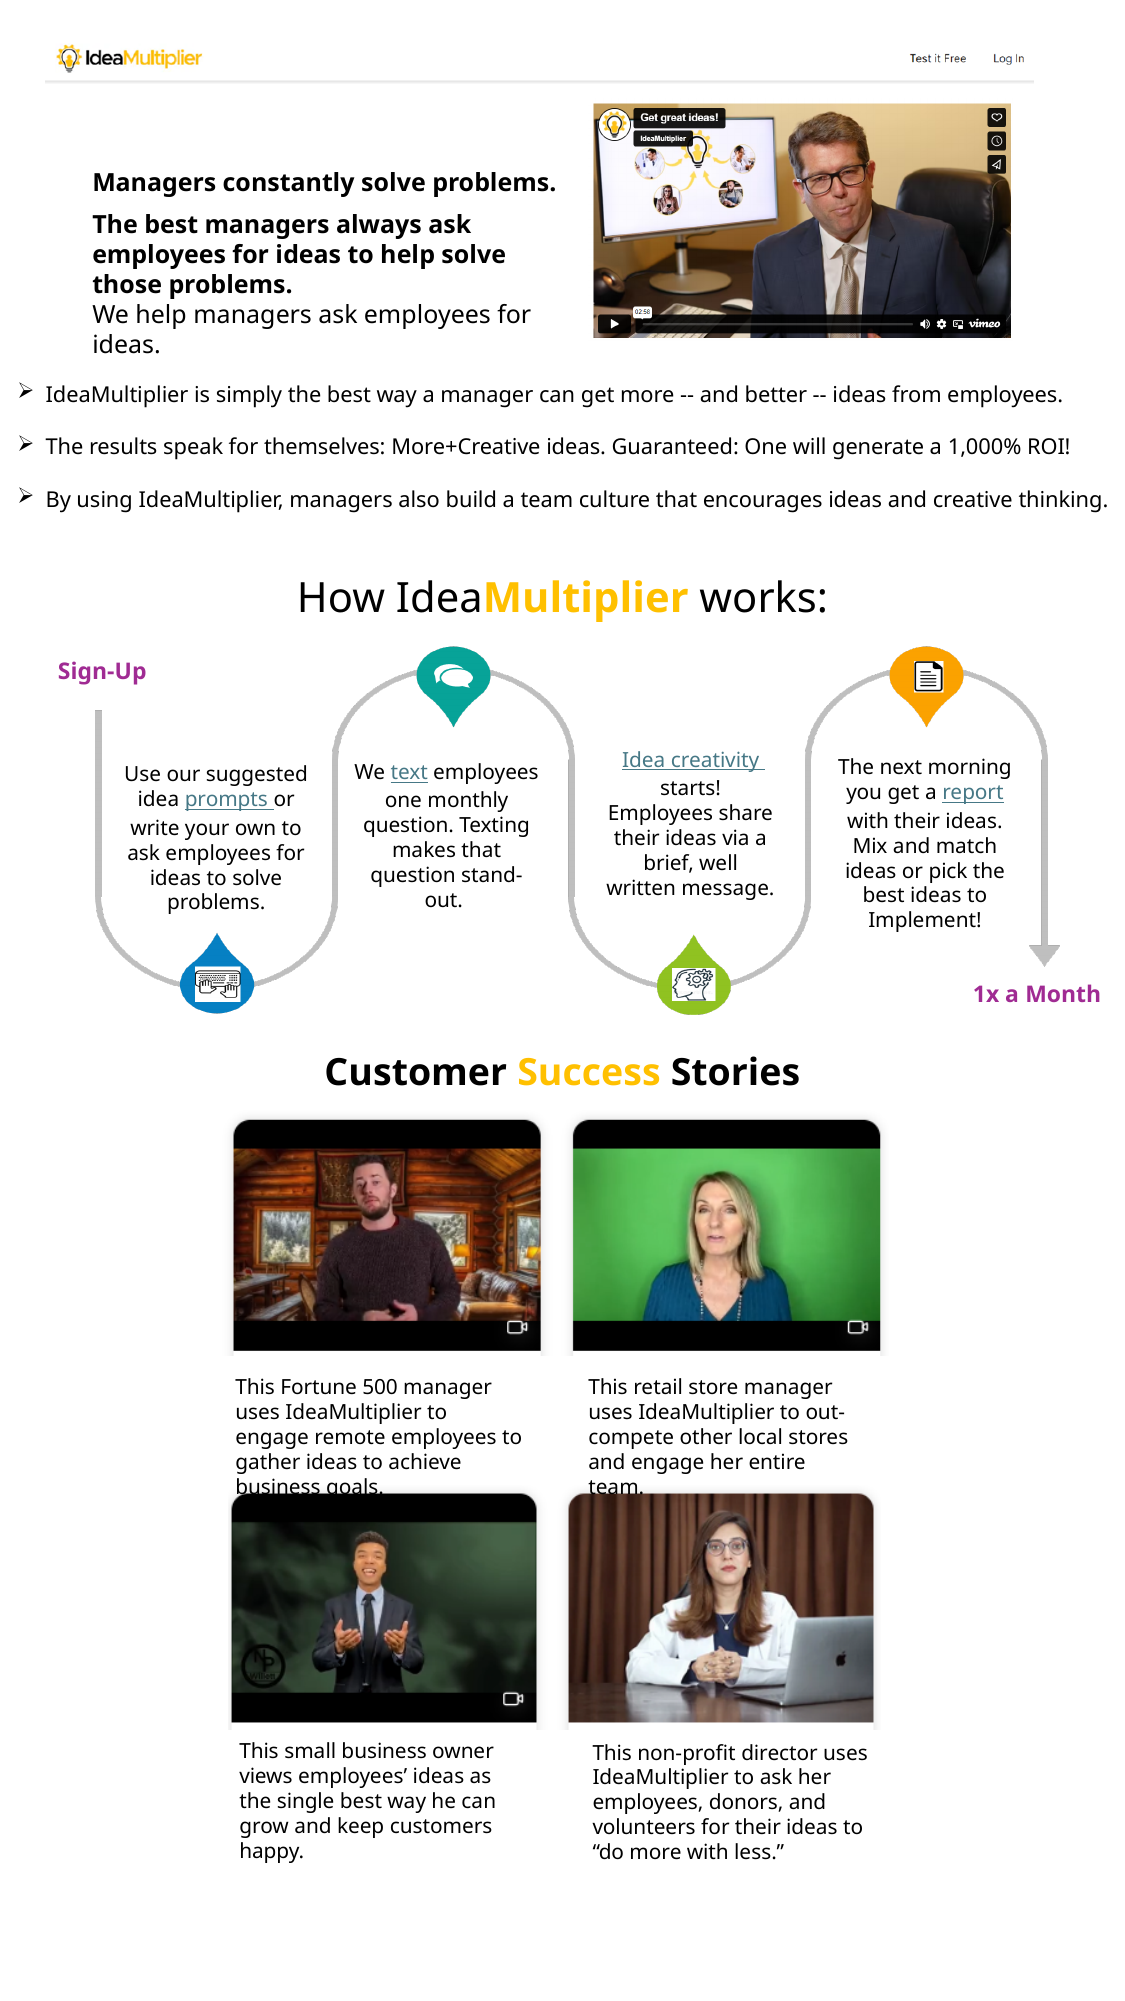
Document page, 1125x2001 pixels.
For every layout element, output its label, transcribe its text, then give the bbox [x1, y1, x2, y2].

text_box How IdeaMultiplier works: [118, 555, 1007, 629]
text_box This small business owner views employees’ ideas as the single best way he can grow and keep customers happy. [224, 1730, 532, 1870]
text_box 1x a Month [1061, 973, 1122, 1014]
text_box This Fortune 500 manager uses IdeaMultiplier to engage remote employees to gather ideas to achieve business goals. [220, 1366, 540, 1507]
picture [45, 42, 1034, 85]
picture [220, 1110, 889, 1356]
text_box IdeaMultiplier is simply the best way a manager can get more -- and better -- ideas from employees. The results speak for themselves: More+Creative ideas. Guaranteed: One will generate a 1,000% ROI! By using IdeaMultiplier, managers also build a team culture that encourages ideas and creative thinking. [2, 373, 1125, 519]
text_box Managers constantly solve problems. The best managers always ask employees for ideas to help solve those problems. We help managers ask employees for ideas. [77, 159, 589, 367]
picture [587, 97, 1013, 342]
text_box Sign-Up [36, 651, 94, 689]
text_box This retail store manager uses IdeaMultiplier to out-compete other local stores and engage her entire team. [573, 1366, 874, 1485]
text_box Customer Success Stories [32, 1040, 1093, 1146]
text_box This non-profit director uses IdeaMultiplier to ask her employees, donors, and volunteers for their ideas to “do more with less.” [577, 1731, 885, 1872]
picture [227, 1485, 882, 1731]
picture [94, 645, 1061, 1016]
